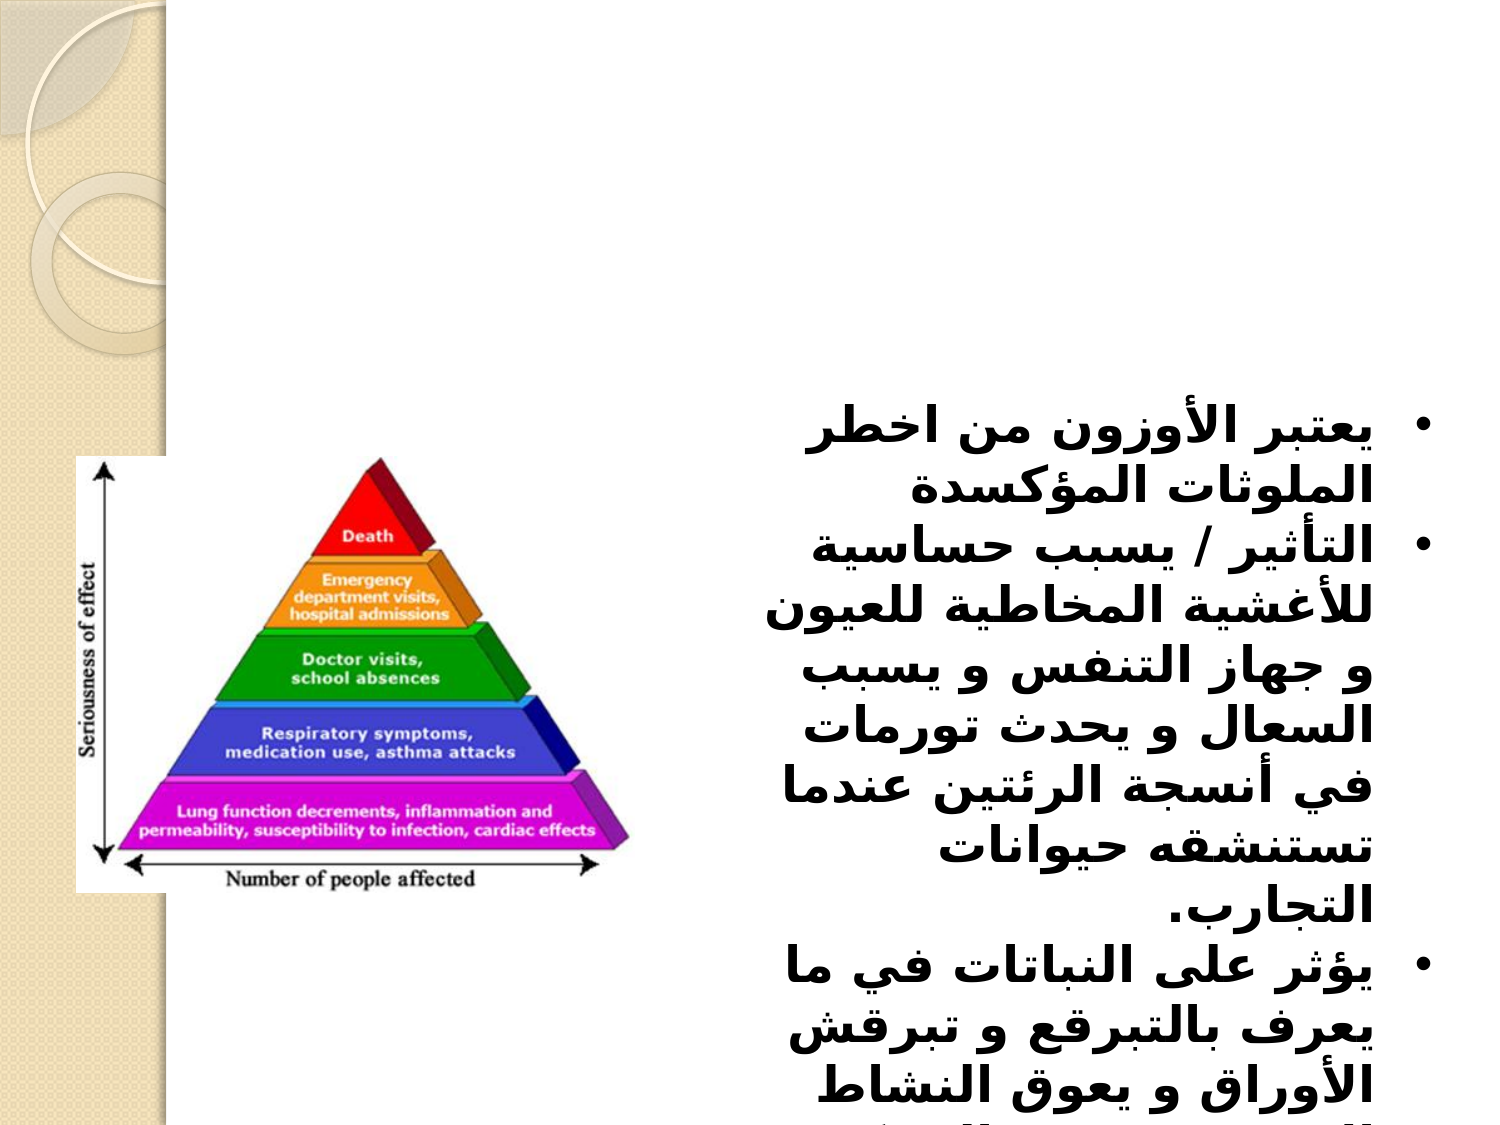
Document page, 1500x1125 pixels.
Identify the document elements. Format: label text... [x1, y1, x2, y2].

picture [76, 455, 635, 893]
text_box يعتبر الأوزون من اخطر الملوثات المؤكسدة التأثير / يسبب حساسية للأغشية المخاطية للعيون و جهاز التنفس و يسبب السعال و يحدث تورمات في أنسجة الرئتين عندما تستنشقه حيوانات التجارب. يؤثر على النباتات في ما يعرف بالتبرقع و تبرقش الأوراق و يعوق النشاط الإنزيمي ويدمر الشبكة الاندوبلازمية و يقلل من شدة البناء الضوئي. [714, 385, 1447, 1125]
